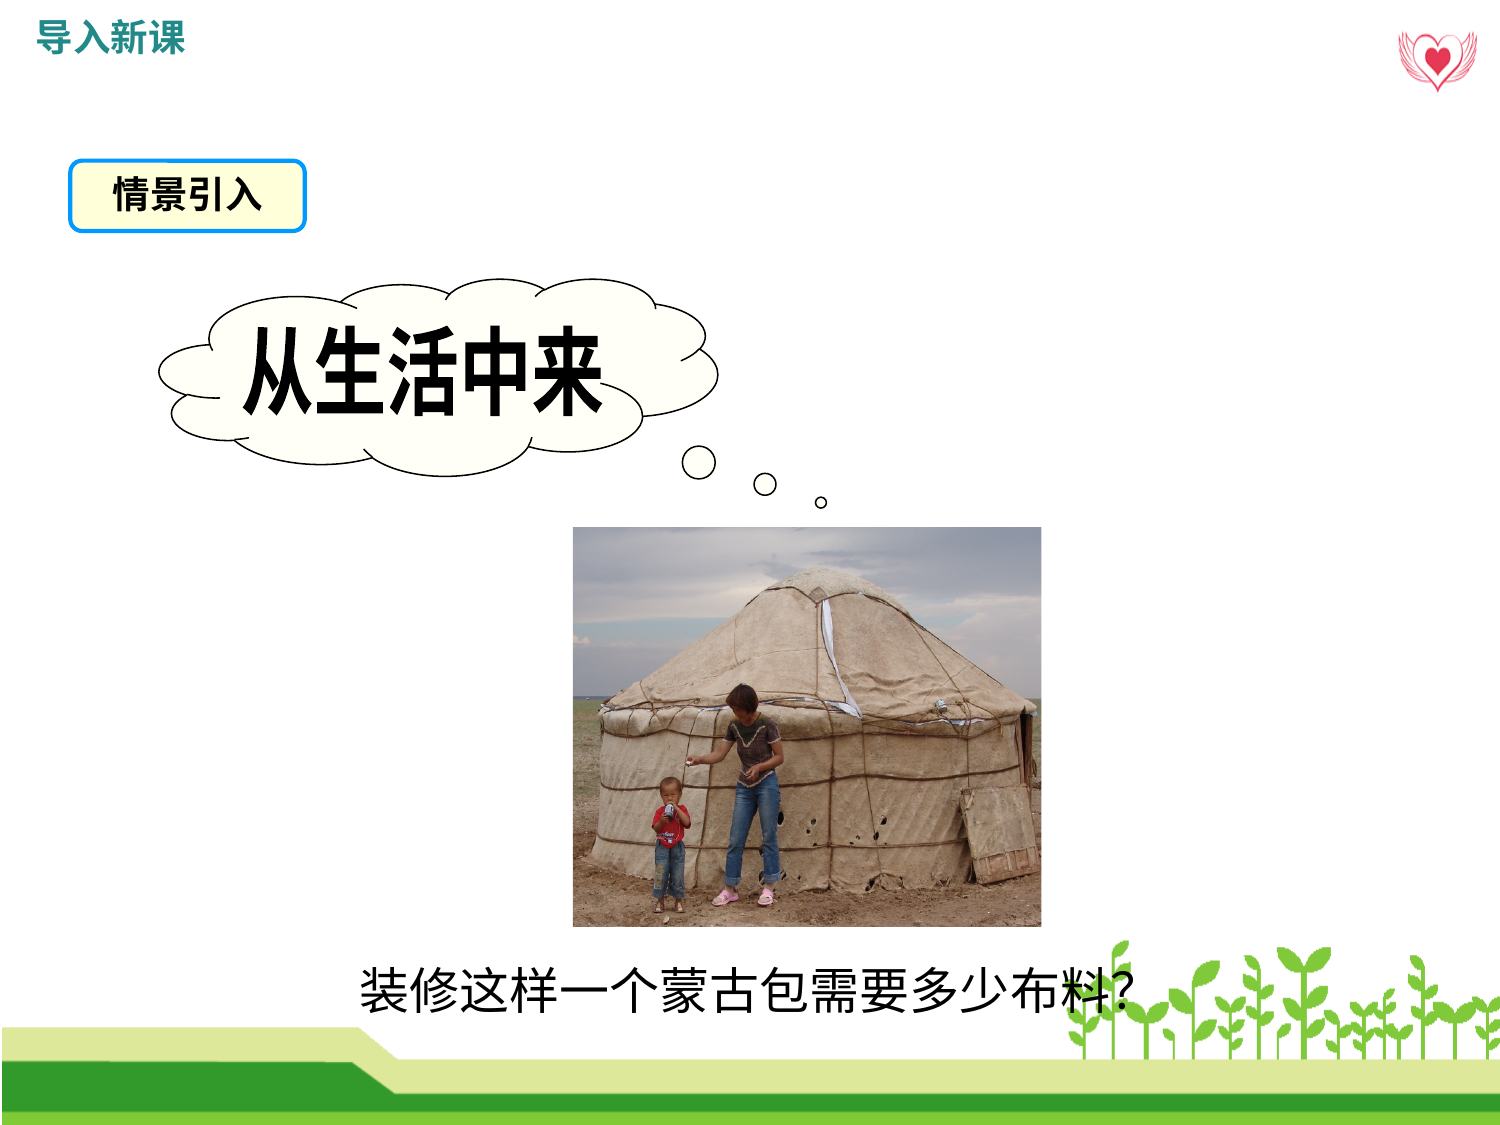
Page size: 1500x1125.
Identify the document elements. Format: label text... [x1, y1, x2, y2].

text_box 导入新课 [20, 6, 201, 66]
text_box 情景引入 [70, 160, 305, 232]
text_box [815, 497, 827, 509]
text_box [682, 446, 716, 479]
text_box [754, 473, 776, 496]
text_box 装修这样一个蒙古包需要多少布料？ [140, 926, 1360, 1032]
picture [0, 0, 1500, 1125]
text_box [158, 279, 718, 477]
